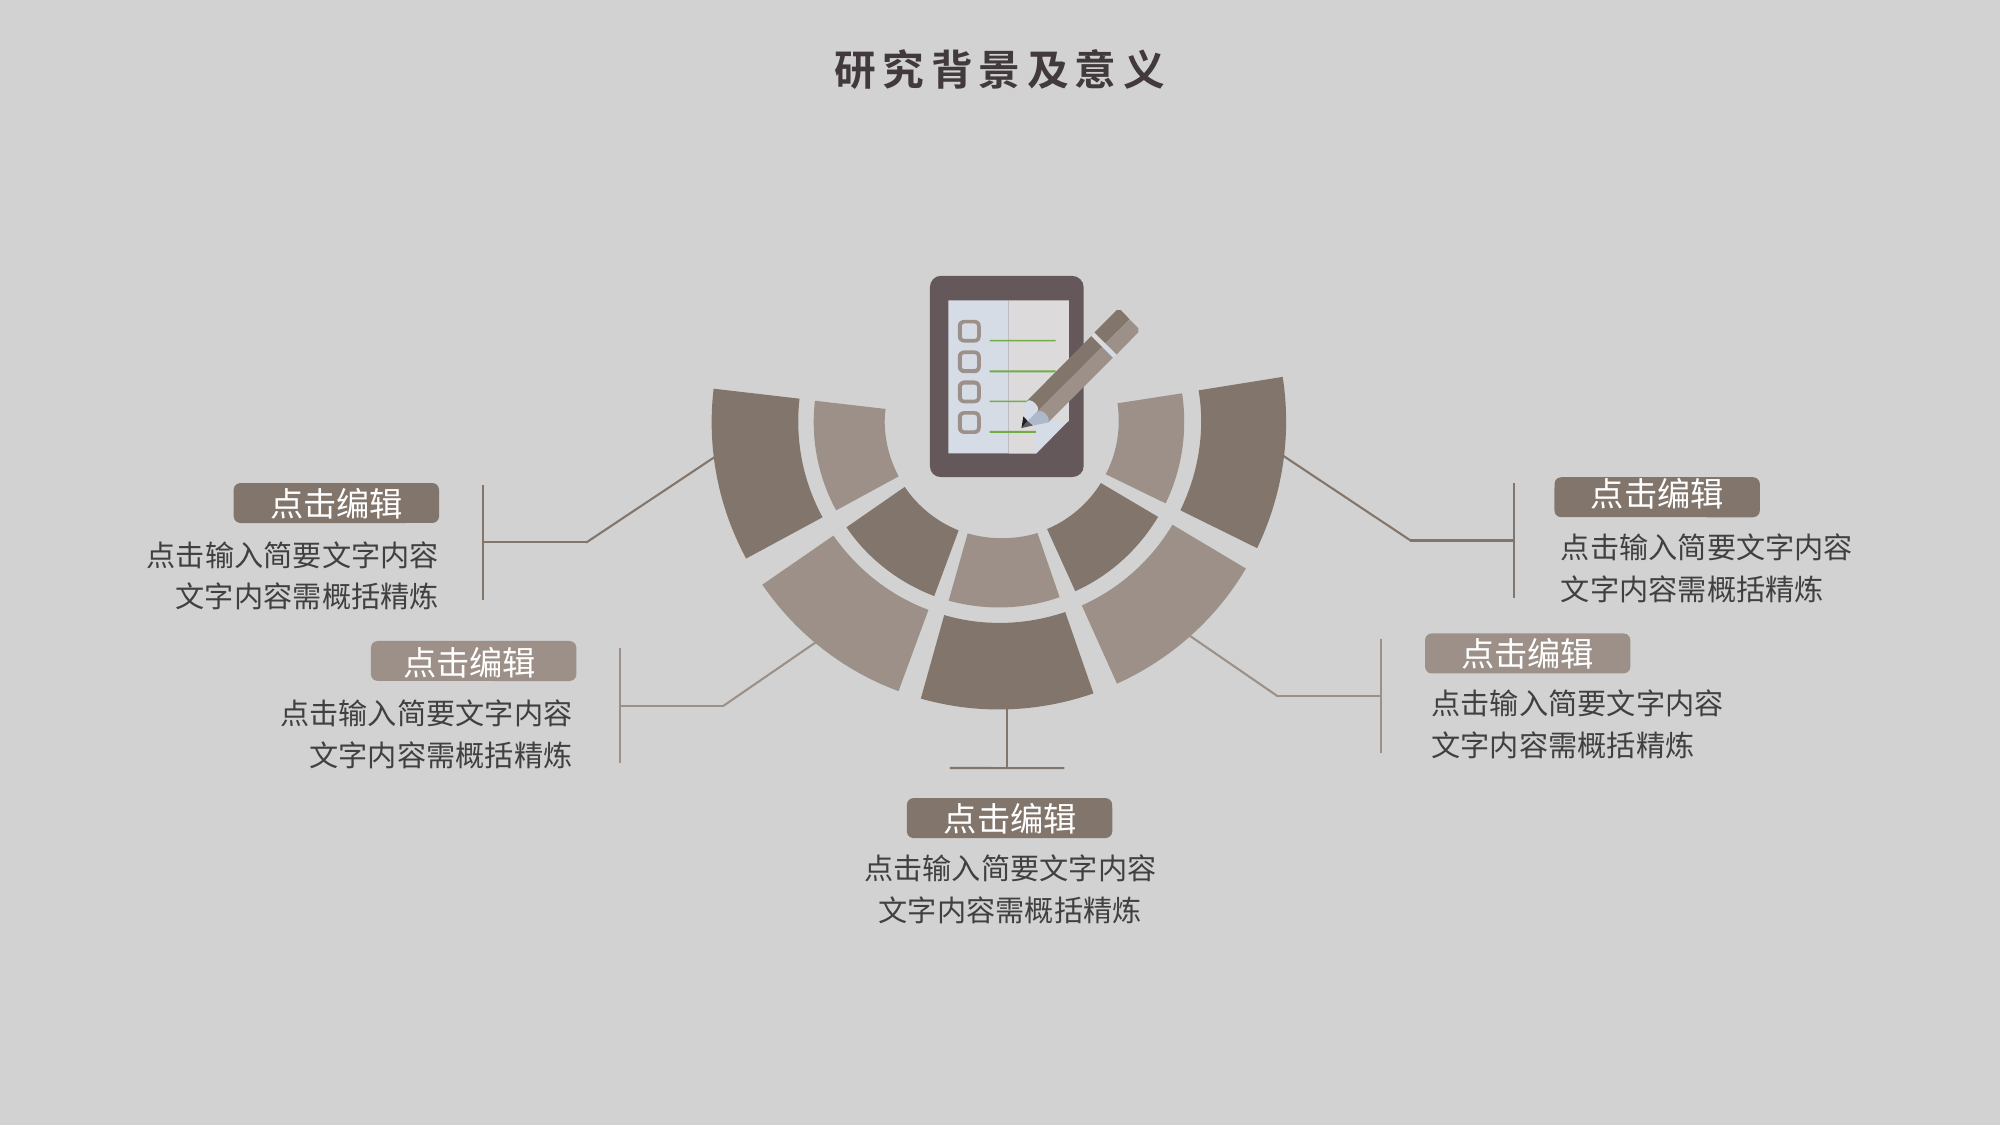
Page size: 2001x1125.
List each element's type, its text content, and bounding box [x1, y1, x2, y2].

text_box [567, 639, 578, 683]
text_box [762, 486, 959, 692]
text_box [433, 482, 441, 524]
text_box [1625, 632, 1632, 675]
text_box [905, 797, 913, 840]
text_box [929, 275, 1139, 478]
text_box 点击编辑 [240, 476, 433, 531]
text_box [1258, 439, 1515, 598]
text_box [619, 638, 822, 763]
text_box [920, 692, 954, 715]
text_box [369, 641, 373, 681]
text_box [1107, 797, 1114, 839]
text_box 点击输入简要文字内容文字内容需概括精炼 [1431, 678, 1727, 763]
text_box 研究背景及意义 [820, 36, 1180, 101]
text_box 点击编辑 [913, 790, 1107, 846]
text_box 点击输入简要文字内容文字内容需概括精炼 [143, 529, 440, 614]
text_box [1047, 482, 1246, 684]
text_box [482, 441, 739, 600]
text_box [1105, 376, 1292, 549]
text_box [706, 388, 899, 559]
text_box 点击编辑 [373, 634, 567, 690]
text_box [1423, 632, 1431, 675]
text_box 点击输入简要文字内容文字内容需概括精炼 [862, 843, 1159, 928]
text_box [959, 532, 1094, 715]
text_box [232, 482, 240, 525]
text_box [1179, 628, 1382, 754]
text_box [954, 658, 1060, 774]
text_box [1754, 476, 1761, 519]
text_box 点击输入简要文字内容文字内容需概括精炼 [1560, 522, 1857, 607]
text_box 点击编辑 [1431, 626, 1625, 681]
text_box [1553, 476, 1560, 518]
text_box 点击输入简要文字内容文字内容需概括精炼 [277, 687, 573, 772]
text_box 点击编辑 [1560, 465, 1754, 520]
